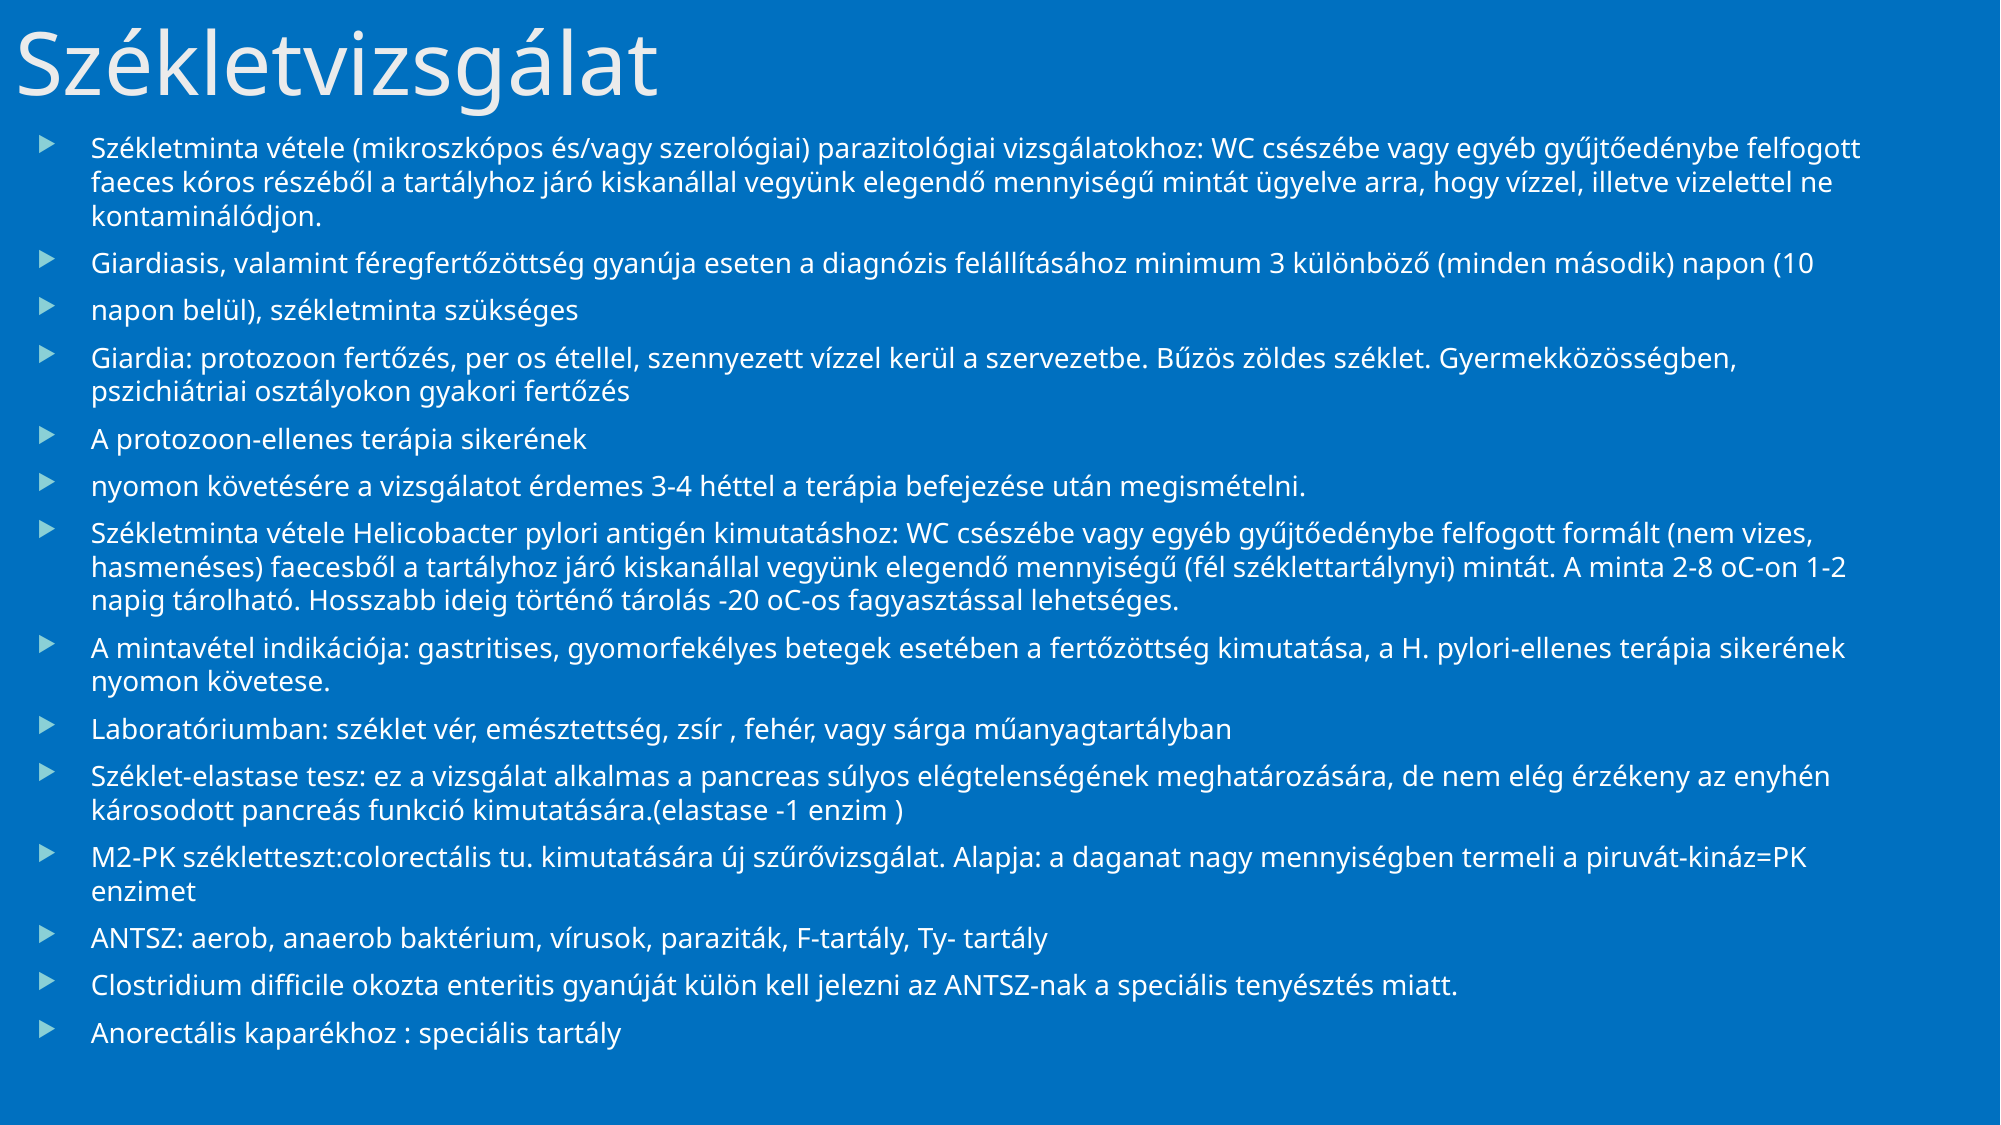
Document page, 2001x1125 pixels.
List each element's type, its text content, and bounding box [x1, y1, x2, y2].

title Székletvizsgálat [0, 0, 1543, 230]
list Székletminta vétele (mikroszkópos és/vagy szerológiai) parazitológiai vizsgálatokhoz: WC csészébe vagy egyéb gyűjtőedénybe felfogott faeces kóros részéből a tartályhoz járó kiskanállal vegyünk elegendő mennyiségű mintát ügyelve arra, hogy vízzel, illetve vizelettel ne kontaminálódjon. Giardiasis, valamint féregfertőzöttség gyanúja eseten a diagnózis felállításához minimum 3 különböző (minden második) napon (10 napon belül), székletminta szükséges Giardia: protozoon fertőzés, per os étellel, szennyezett vízzel kerül a szervezetbe. Bűzös zöldes széklet. Gyermekközösségben, pszichiátriai osztályokon gyakori fertőzés A protozoon-ellenes terápia sikerének nyomon követésére a vizsgálatot érdemes 3-4 héttel a terápia befejezése után megismételni. Székletminta vétele Helicobacter pylori antigén kimutatáshoz: WC csészébe vagy egyéb gyűjtőedénybe felfogott formált (nem vizes, hasmenéses) faecesből a tartályhoz járó kiskanállal vegyünk elegendő mennyiségű (fél széklettartálynyi) mintát. A minta 2-8 oC-on 1-2 napig tárolható. Hosszabb ideig történő tárolás -20 oC-os fagyasztással lehetséges. A mintavétel indikációja: gastritises, gyomorfekélyes betegek esetében a fertőzöttség kimutatása, a H. pylori-ellenes terápia sikerének nyomon követese. Laboratóriumban: széklet vér, emésztettség, zsír , fehér, vagy sárga műanyagtartályban Széklet-elastase tesz: ez a vizsgálat alkalmas a pancreas súlyos elégtelenségének meghatározására, de nem elég érzékeny az enyhén károsodott pancreás funkció kimutatására.(elastase -1 enzim ) M2-PK székletteszt:colorectális tu. kimutatására új szűrővizsgálat. Alapja: a daganat nagy mennyiségben termeli a piruvát-kináz=PK enzimet ANTSZ: aerob, anaerob baktérium, vírusok, paraziták, F-tartály, Ty- tartály Clostridium difficile okozta enteritis gyanúját külön kell jelezni az ANTSZ-nak a speciális tenyésztés miatt. Anorectális kaparékhoz : speciális tartály [22, 123, 1915, 1061]
